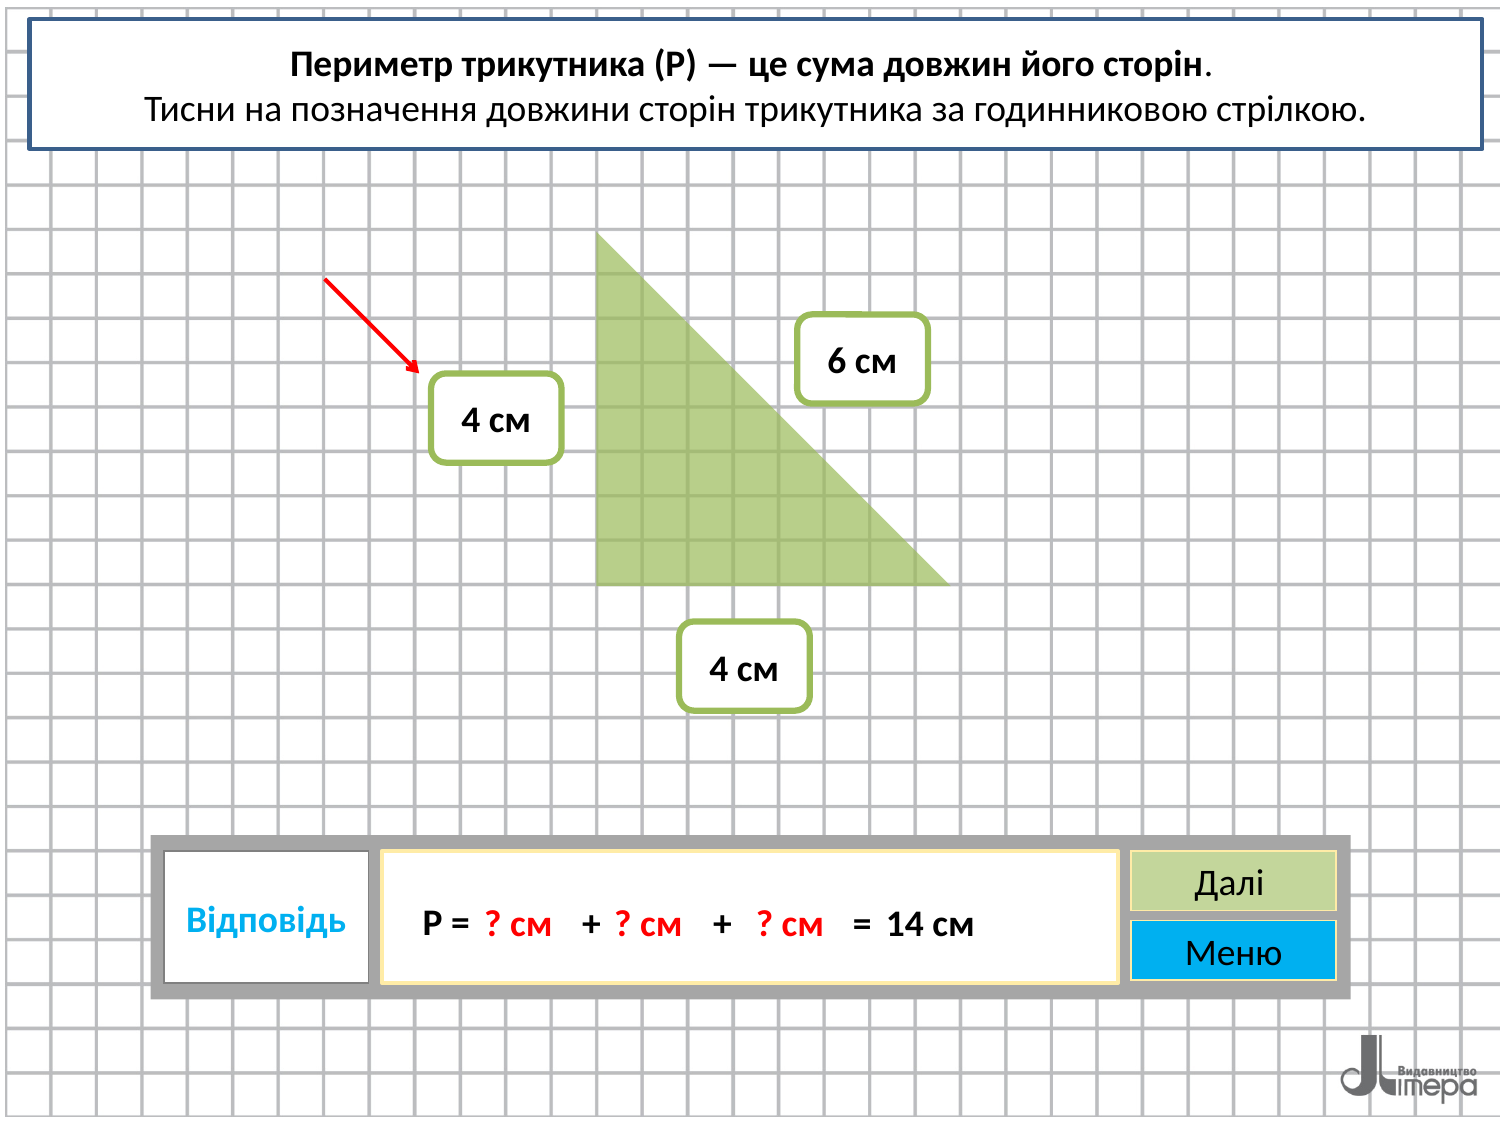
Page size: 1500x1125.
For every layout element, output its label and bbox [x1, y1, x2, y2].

text_box [324, 278, 420, 374]
picture [5, 6, 1500, 1117]
